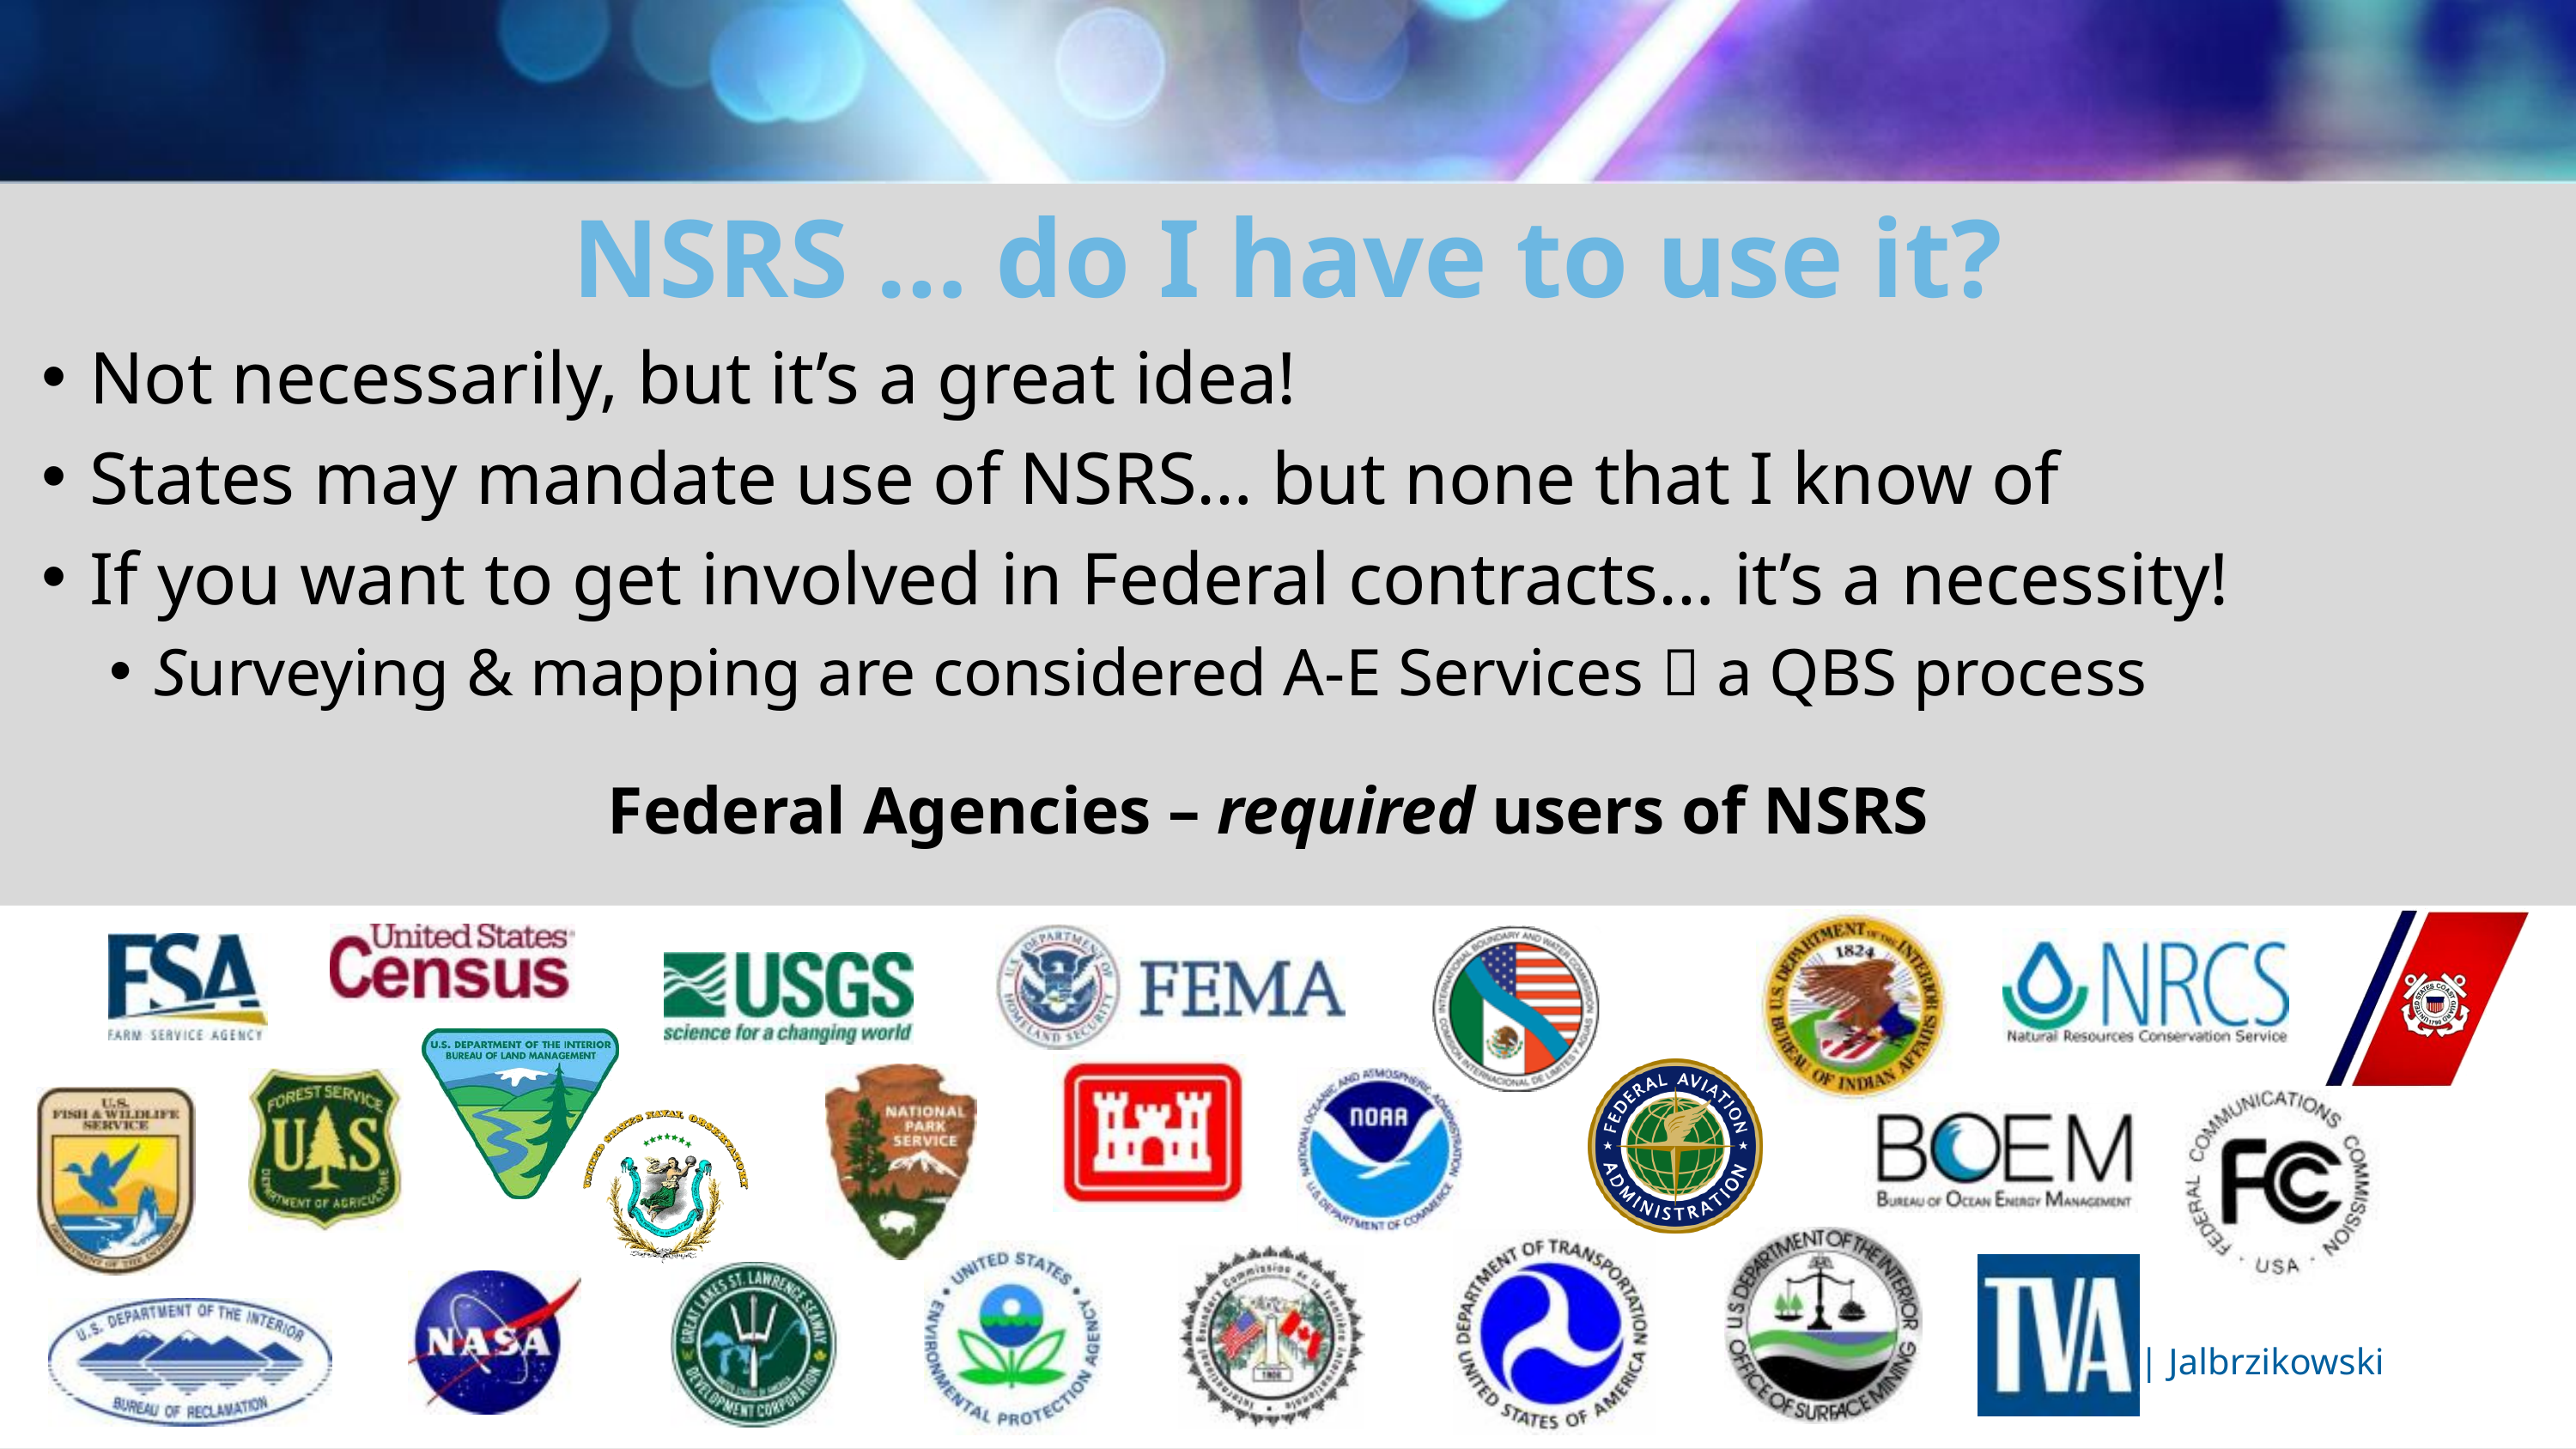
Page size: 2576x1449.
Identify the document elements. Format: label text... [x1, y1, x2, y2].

text_box [0, 904, 2576, 1449]
picture [994, 925, 1346, 1050]
picture [1297, 909, 2138, 1435]
picture [2169, 908, 2534, 1296]
text_box Not necessarily, but it’s a great idea! States may mandate use of NSRS… but none that I know of If you want to get involved in Federal contracts… it’s a necessity! Surveying & mapping are considered A-E Services  a QBS process [41, 332, 2496, 769]
picture [35, 1087, 196, 1276]
picture [248, 1067, 404, 1233]
picture [2002, 928, 2290, 1054]
picture [48, 1298, 332, 1427]
picture [825, 1063, 1103, 1436]
picture [1052, 1054, 1255, 1212]
picture [107, 933, 268, 1040]
text_box Federal Agencies – required users of NSRS [41, 769, 2496, 884]
title NSRS … do I have to use it? [0, 190, 2576, 370]
picture [664, 952, 914, 1045]
picture [0, 0, 2576, 184]
picture [1177, 1245, 1365, 1429]
picture [422, 1028, 842, 1428]
picture [1978, 1253, 2140, 1416]
picture [407, 1270, 581, 1416]
picture [330, 924, 576, 1003]
subtitle | Jalbrzikowski [191, 1264, 2385, 1449]
